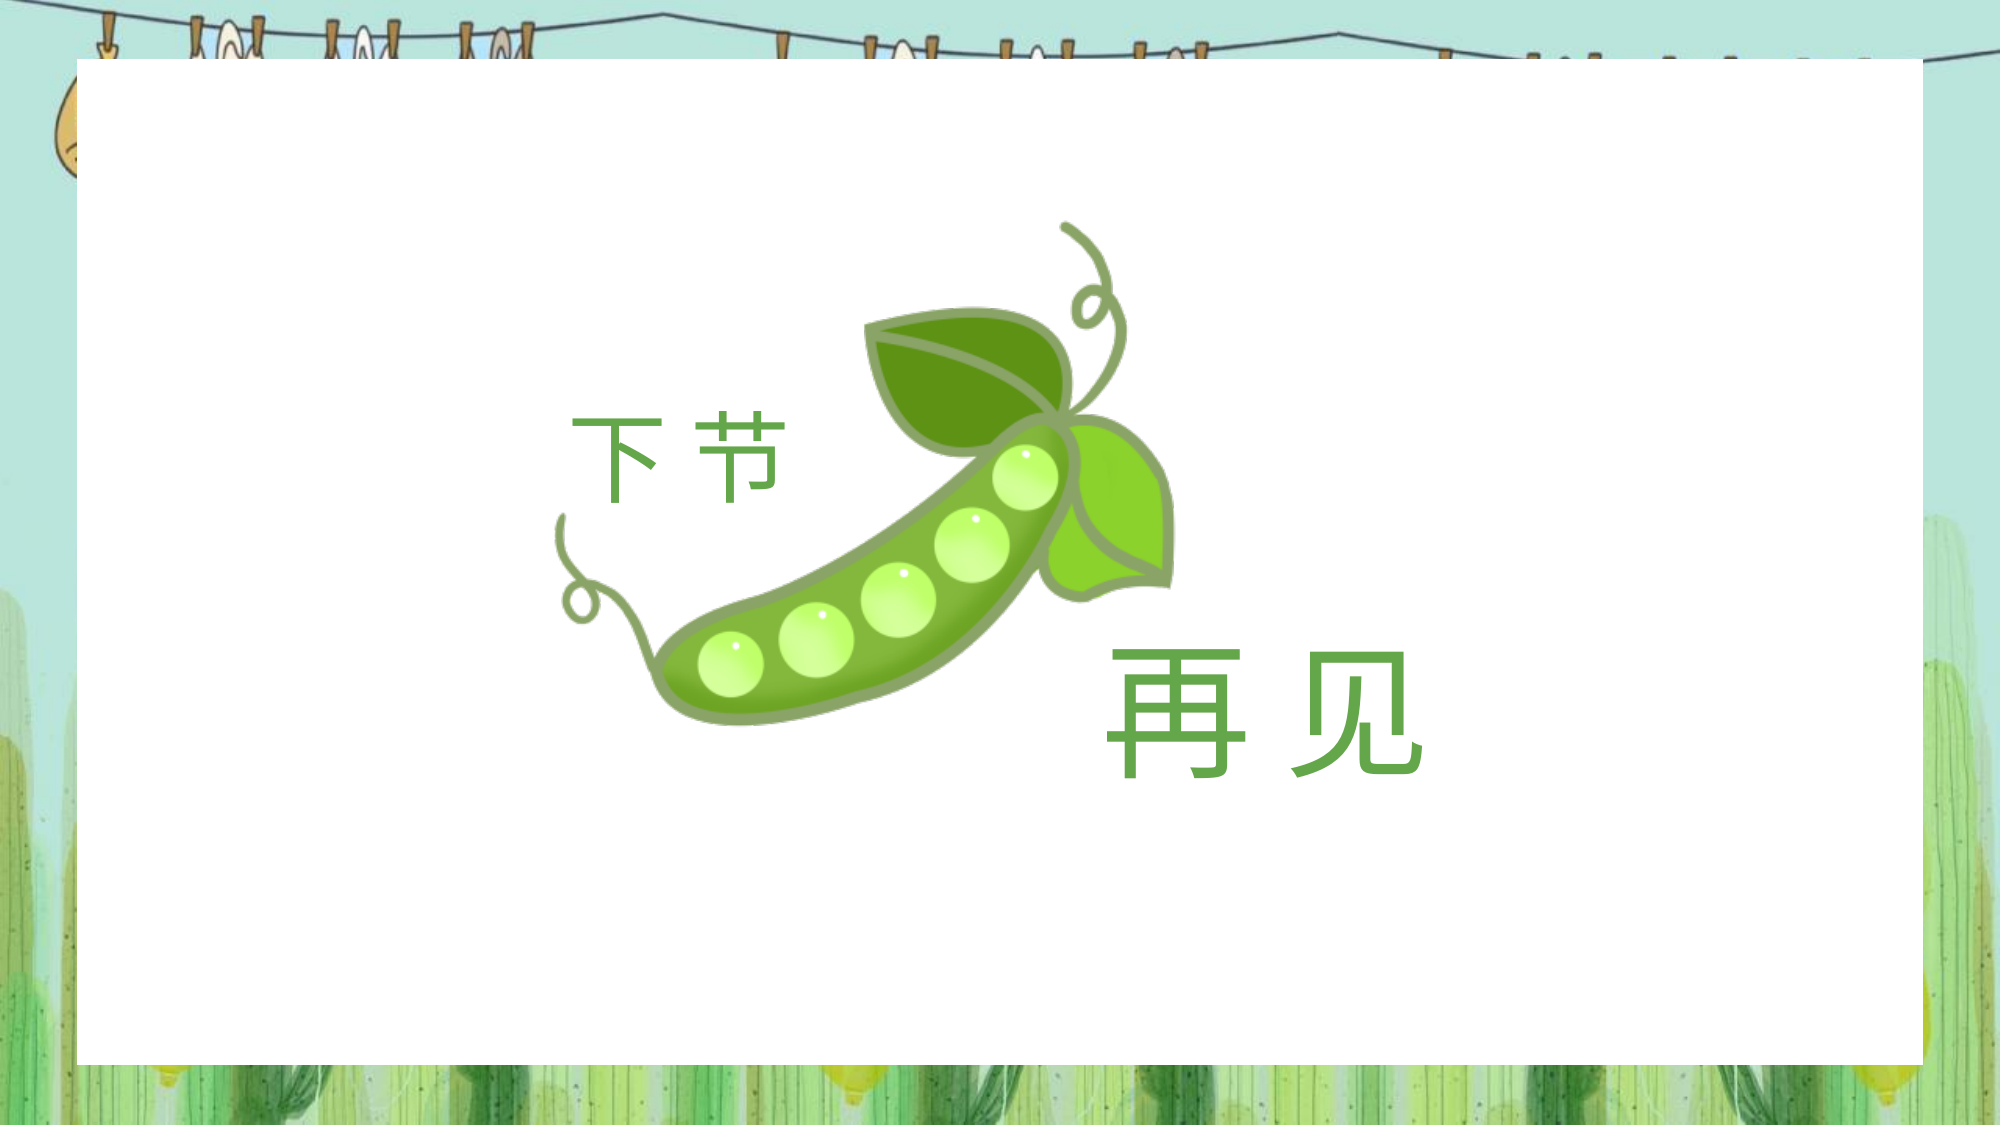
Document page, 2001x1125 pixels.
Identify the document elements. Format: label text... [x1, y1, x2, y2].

picture [0, 0, 2000, 1125]
text_box 再 见 [1216, 608, 1492, 849]
